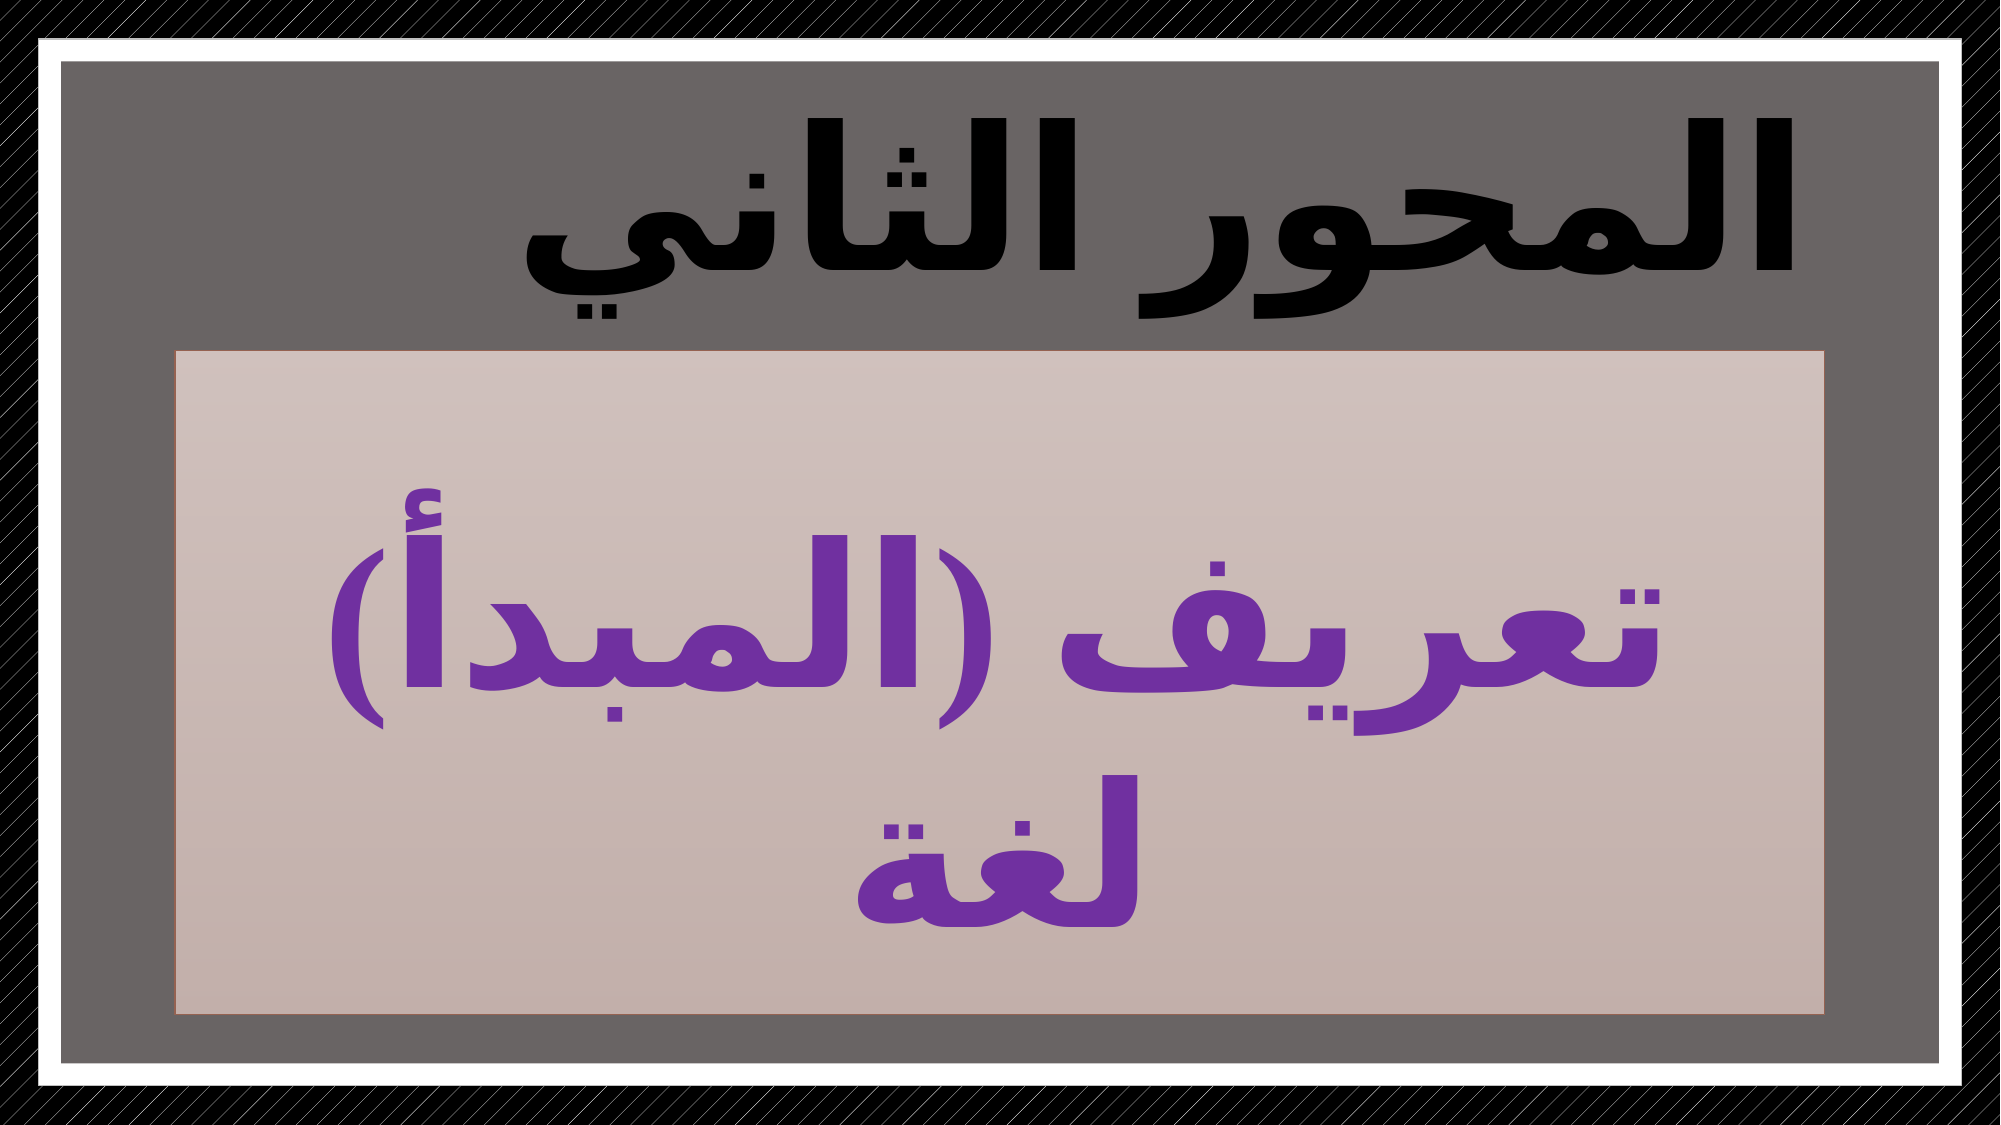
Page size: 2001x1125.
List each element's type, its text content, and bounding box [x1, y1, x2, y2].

list تعريف (المبدأ) لغة [174, 350, 1825, 1015]
title المحور الثاني [174, 92, 1825, 318]
